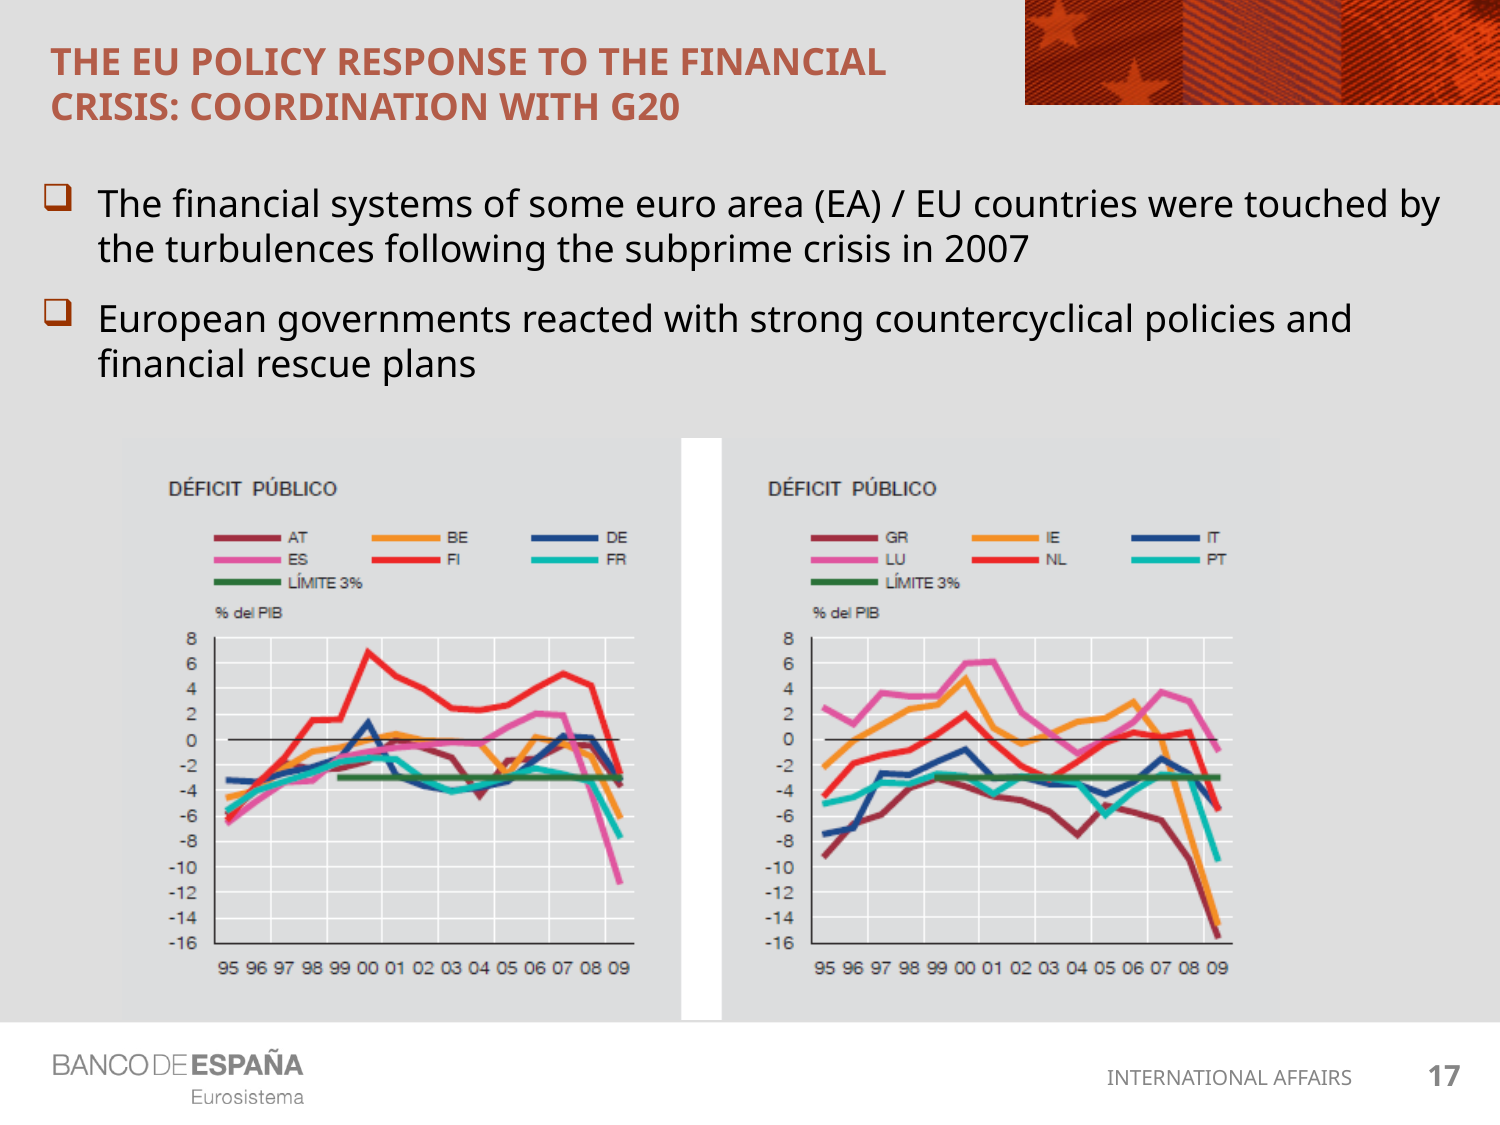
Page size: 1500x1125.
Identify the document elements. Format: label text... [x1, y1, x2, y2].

text_box The financial systems of some euro area (EA) / EU countries were touched by the turbulences following the subprime crisis in 2007 European governments reacted with strong countercyclical policies and financial rescue plans [26, 172, 1500, 440]
picture [53, 1048, 304, 1104]
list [121, 438, 1281, 1020]
title THE EU POLICY RESPONSE TO THE FINANCIAL CRISIS: COORDINATION WITH G20 [34, 25, 1008, 140]
picture [1025, 0, 1500, 105]
slide_number 17 [1390, 1049, 1477, 1104]
